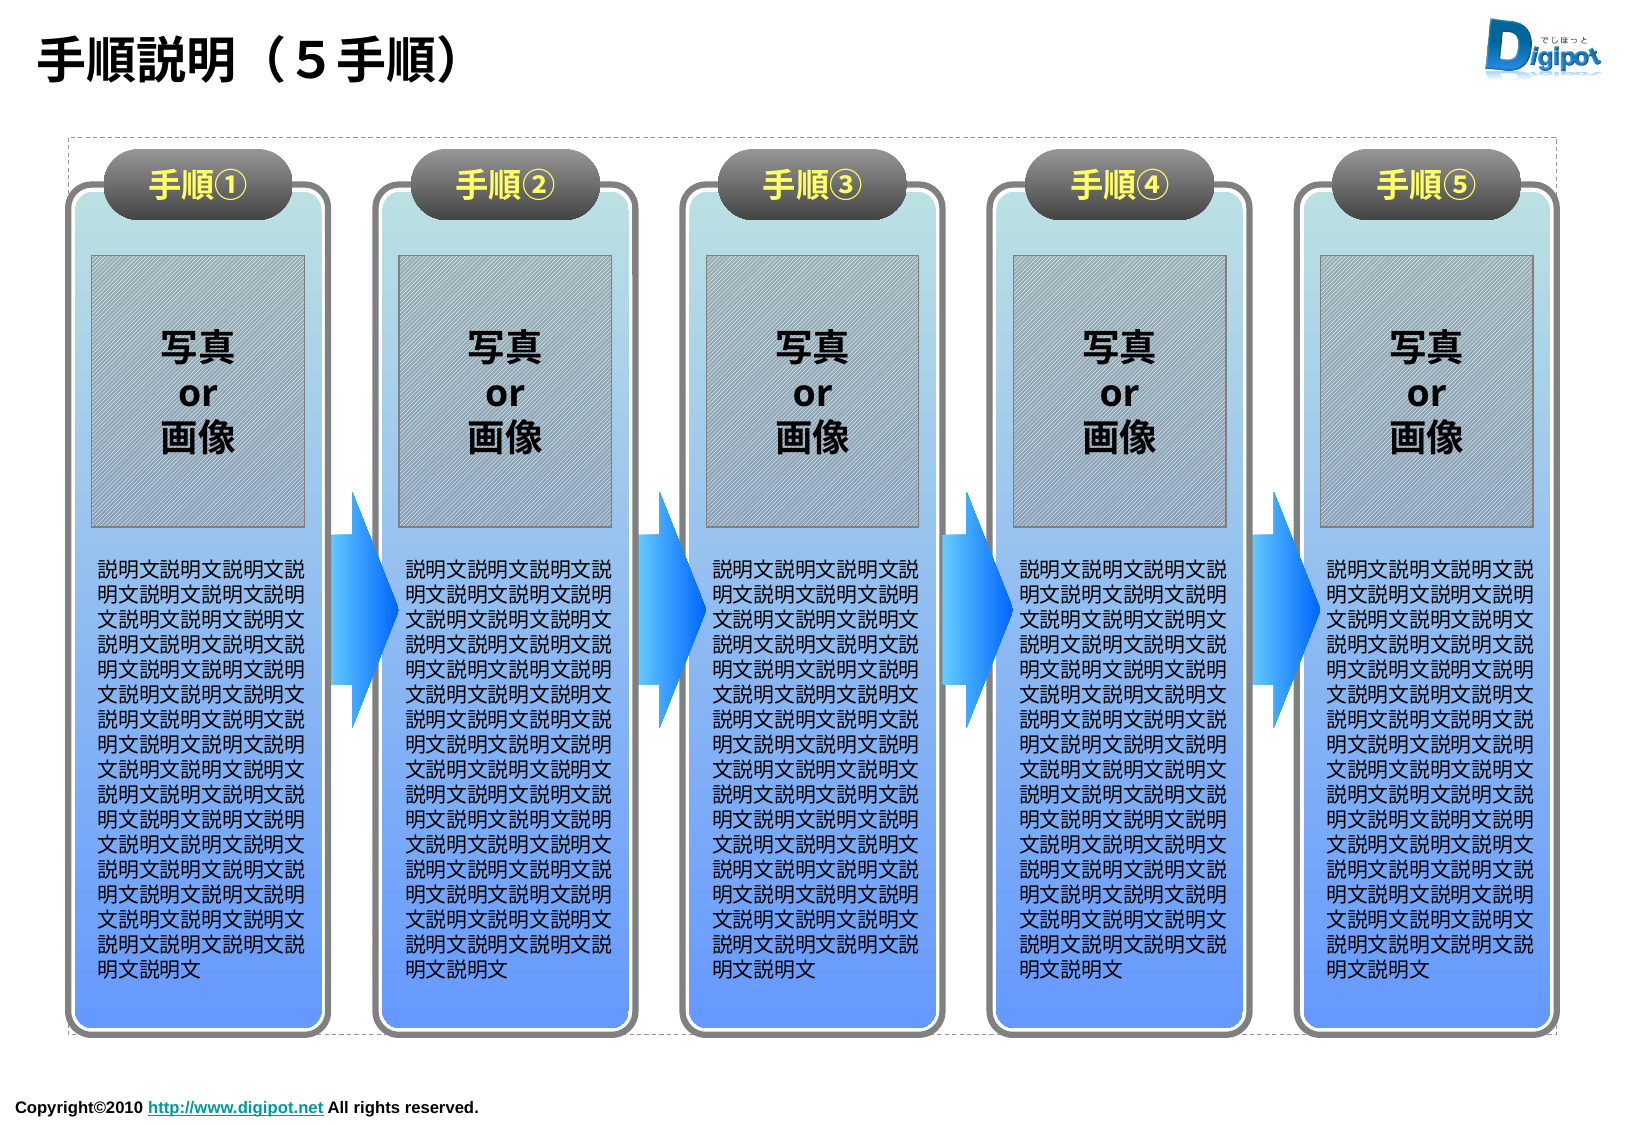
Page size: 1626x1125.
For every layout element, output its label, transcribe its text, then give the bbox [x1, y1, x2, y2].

title 手順説明（５手順） [21, 19, 881, 98]
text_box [682, 184, 943, 1035]
text_box 手順② [410, 148, 600, 184]
text_box 手順③ [718, 148, 907, 184]
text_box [989, 184, 1250, 1035]
text_box 手順① [103, 148, 293, 184]
picture [1485, 18, 1602, 82]
text_box [332, 491, 375, 728]
text_box 手順④ [1025, 148, 1215, 184]
text_box [1253, 491, 1296, 728]
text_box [68, 184, 329, 1035]
text_box [943, 491, 989, 728]
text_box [1296, 184, 1557, 1035]
text_box 手順⑤ [1332, 148, 1522, 184]
text_box [639, 491, 682, 728]
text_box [375, 184, 636, 1035]
